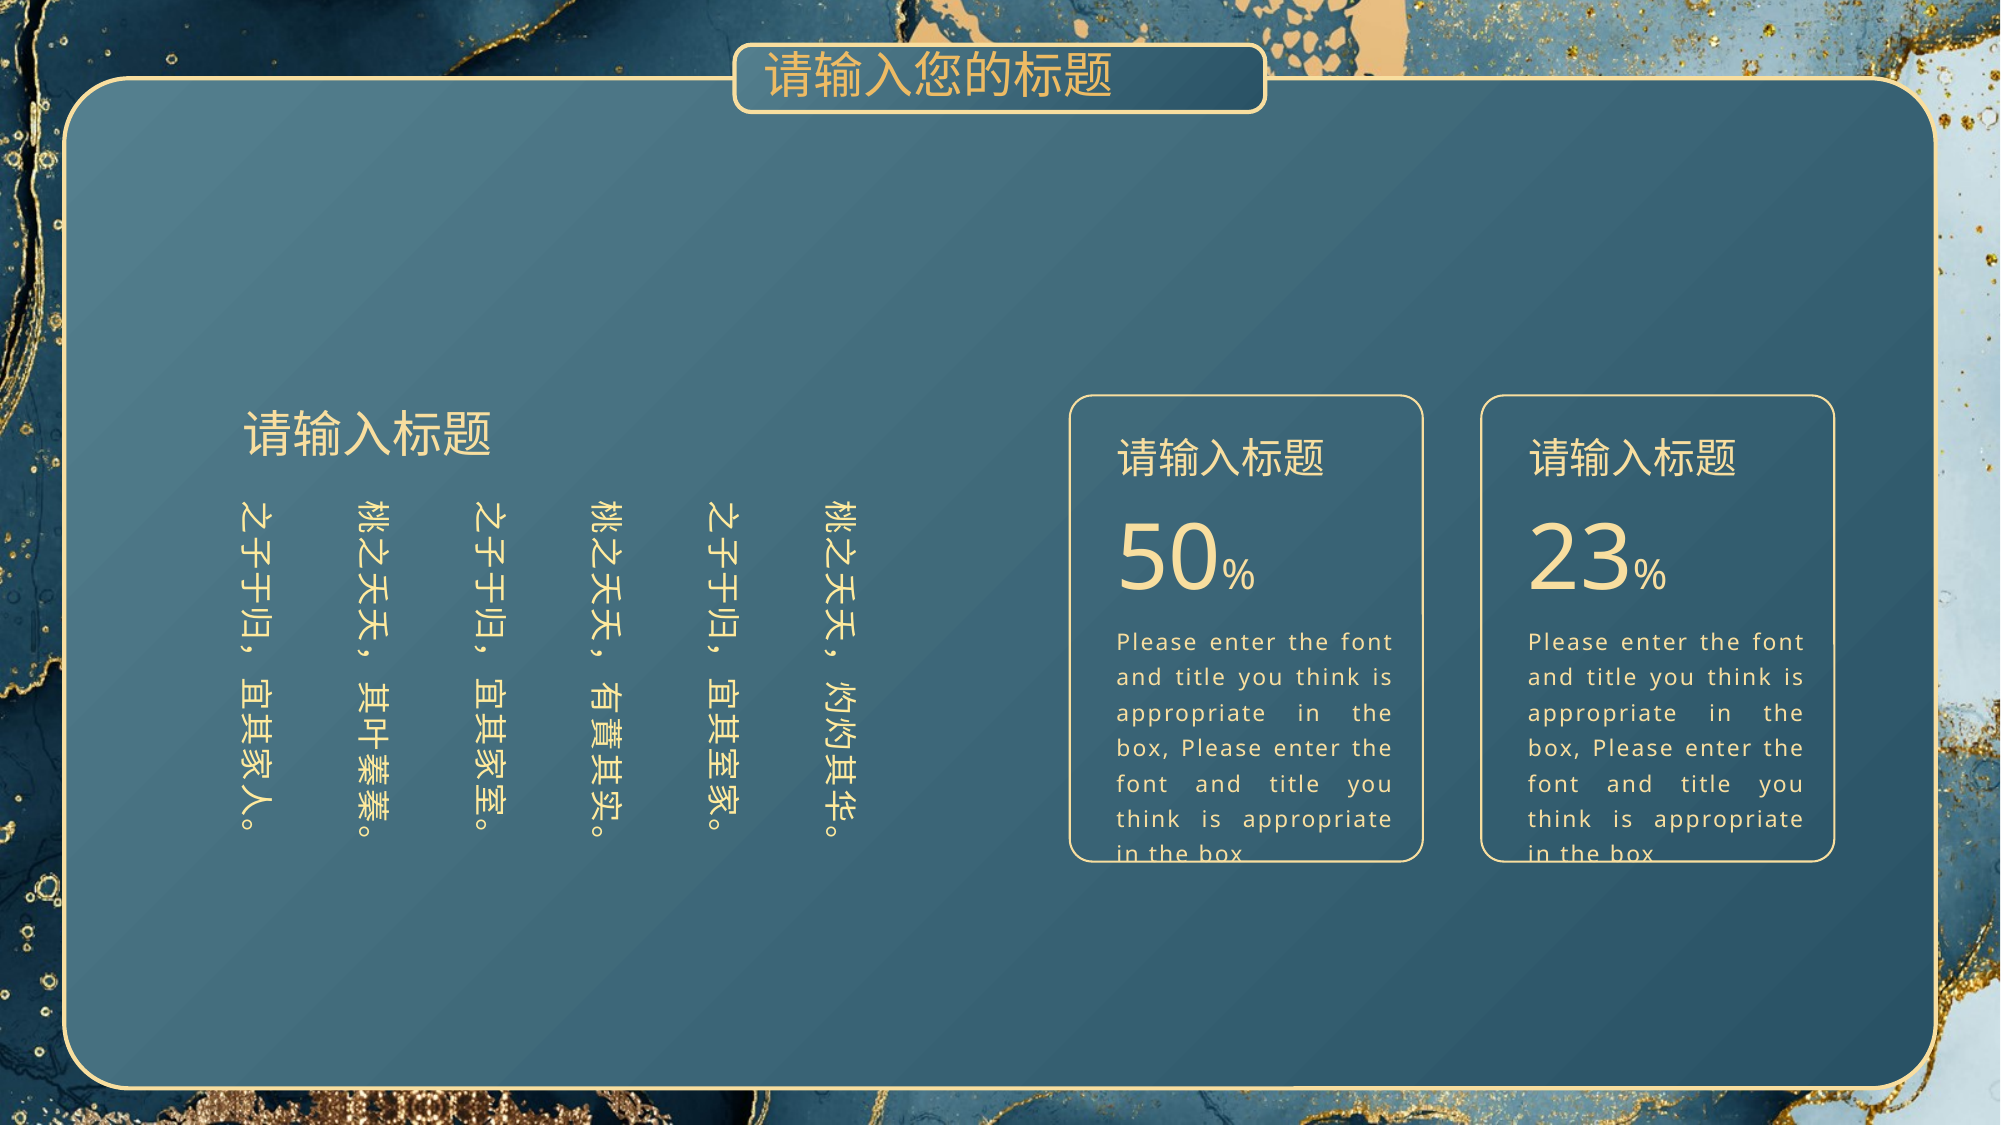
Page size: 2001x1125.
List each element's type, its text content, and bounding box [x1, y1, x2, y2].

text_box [1481, 395, 1845, 875]
text_box 请输入您的标题 [748, 36, 1252, 112]
text_box 桃之夭夭，灼灼其华。之子于归，宜其室家。 桃之夭夭，有蕡其实。之子于归，宜其家室。 桃之夭夭，其叶蓁蓁。之子于归，宜其家人。 [228, 485, 946, 876]
text_box [733, 44, 1267, 114]
picture [0, 0, 2001, 1125]
text_box 请输入标题 [228, 395, 519, 471]
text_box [1069, 395, 1433, 875]
text_box [63, 77, 1937, 1090]
